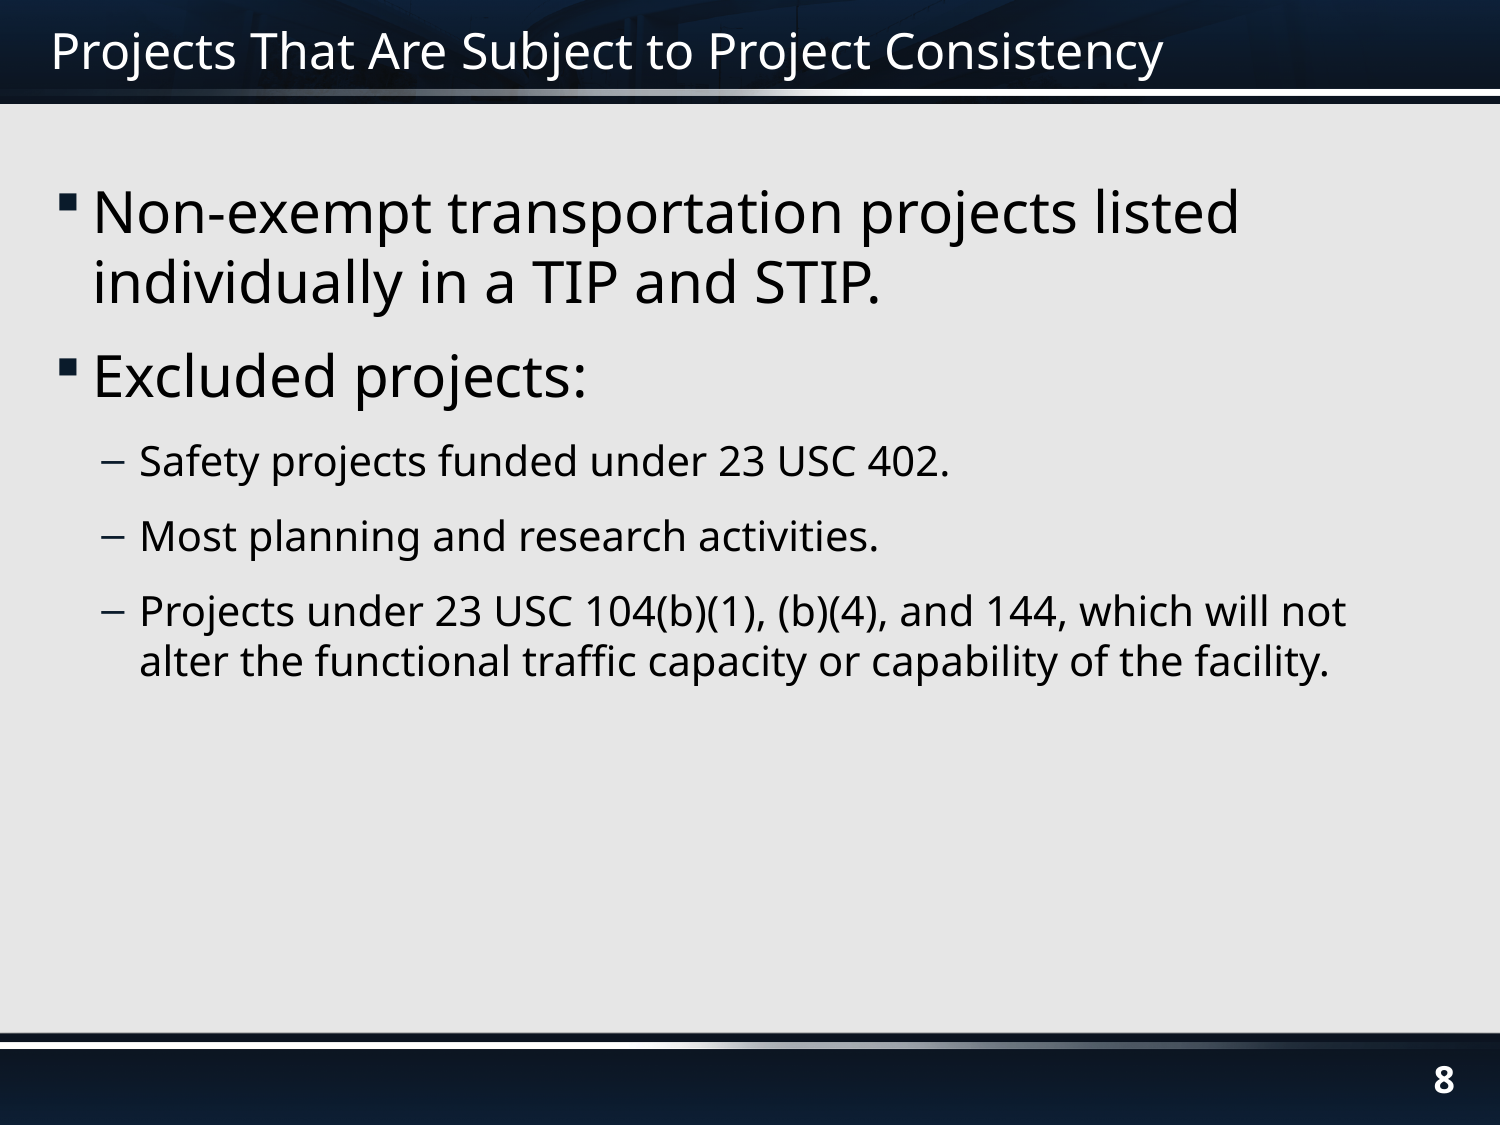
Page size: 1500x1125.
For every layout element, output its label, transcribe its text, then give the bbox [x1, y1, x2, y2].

picture [0, 0, 1500, 104]
title Projects That Are Subject to Project Consistency [50, 12, 1421, 89]
list Non-exempt transportation projects listed individually in a TIP and STIP. Excluded projects: Safety projects funded under 23 USC 402. Most planning and research activities. Projects under 23 USC 104(b)(1), (b)(4), and 144, which will not alter the functional traffic capacity or capability of the facility. [54, 174, 1446, 1025]
picture [0, 1032, 1500, 1125]
